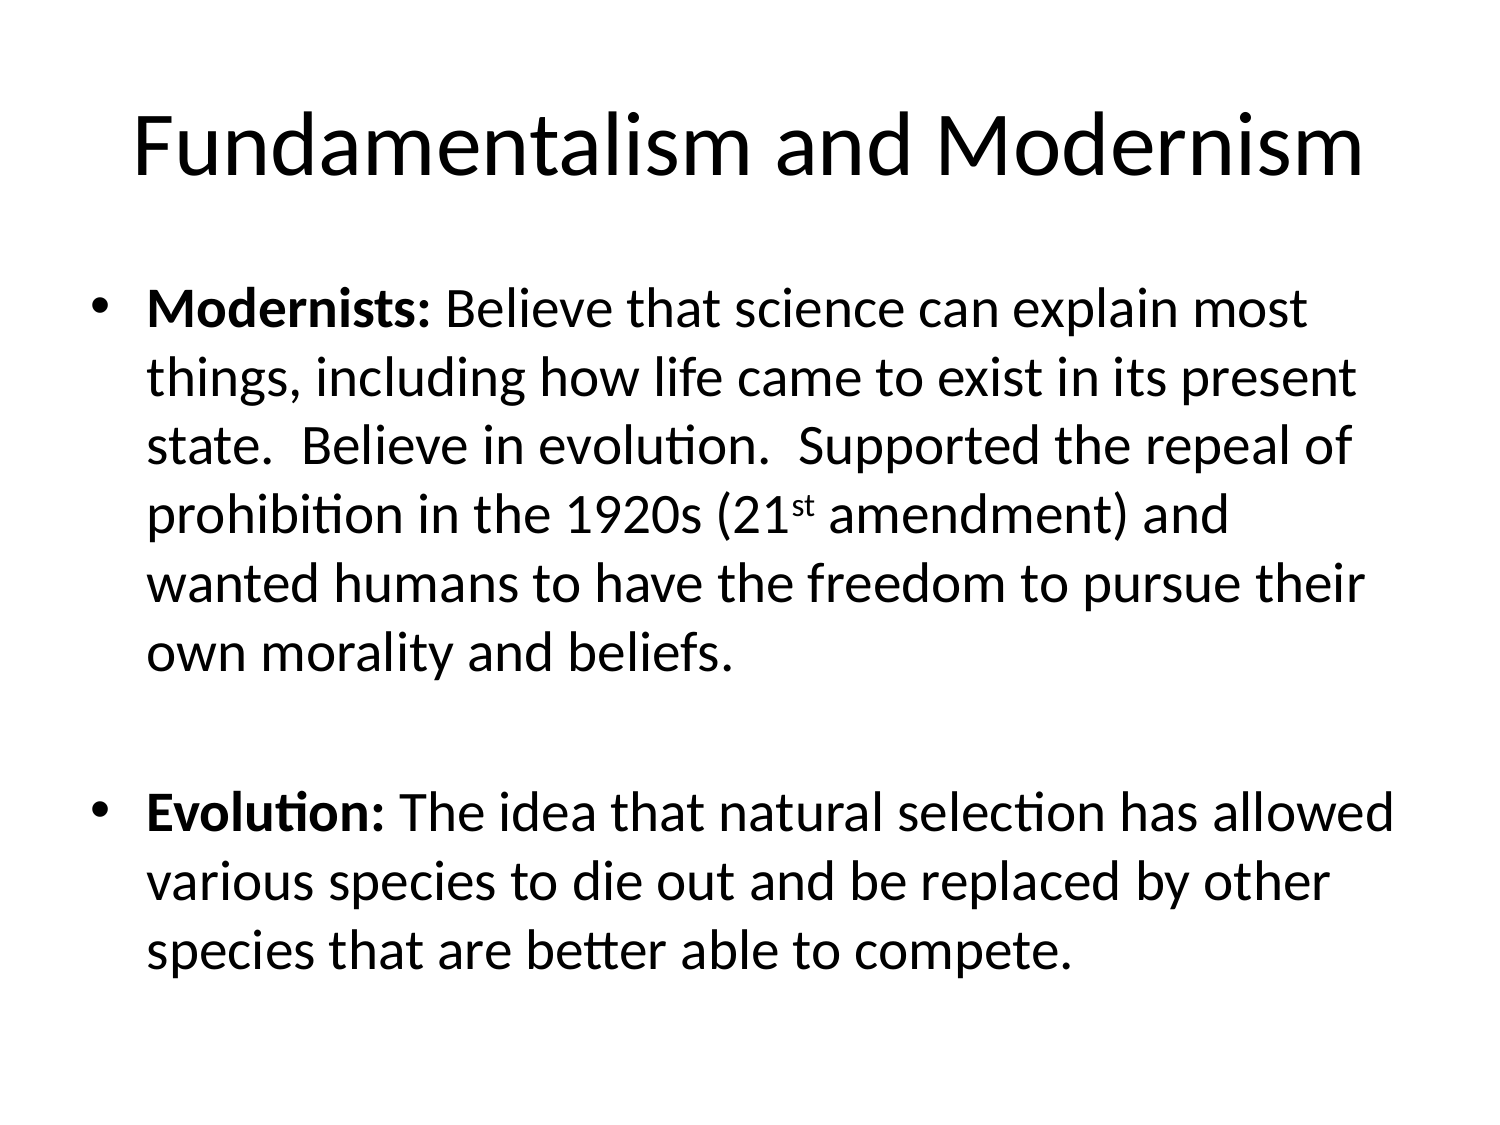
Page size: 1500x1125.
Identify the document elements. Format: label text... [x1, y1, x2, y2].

title Fundamentalism and Modernism [75, 45, 1425, 233]
list Modernists: Believe that science can explain most things, including how life came to exist in its present state. Believe in evolution. Supported the repeal of prohibition in the 1920s (21st amendment) and wanted humans to have the freedom to pursue their own morality and beliefs. Evolution: The idea that natural selection has allowed various species to die out and be replaced by other species that are better able to compete. [75, 262, 1425, 1005]
